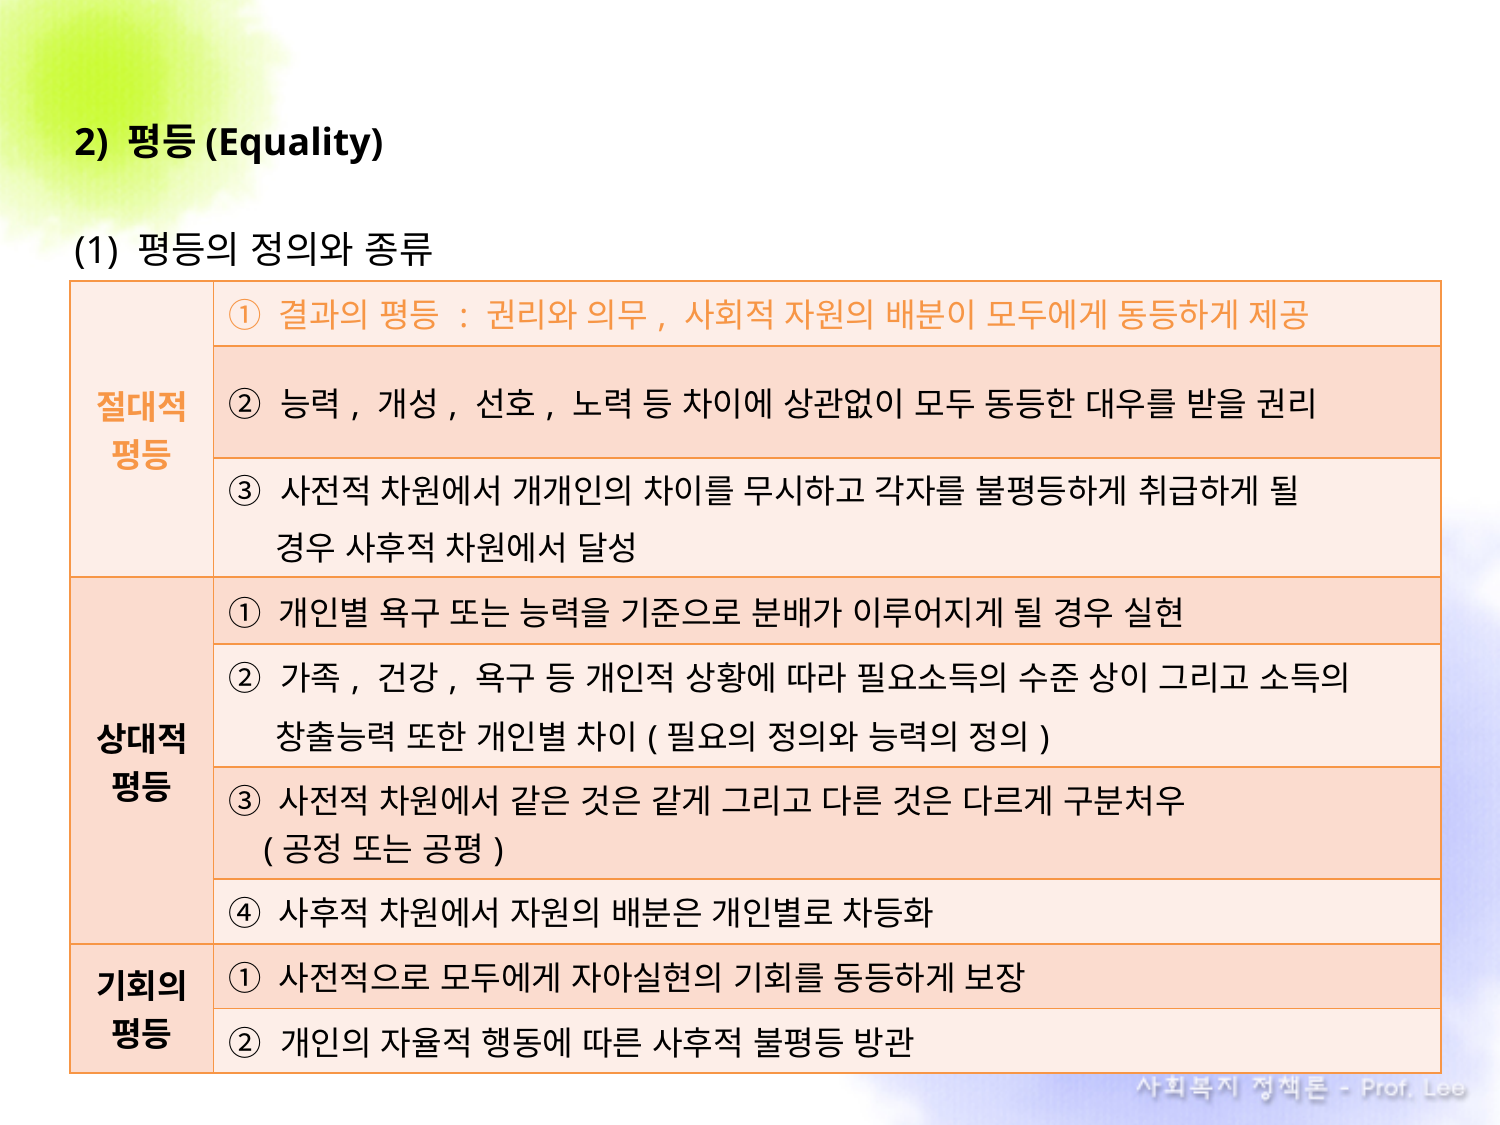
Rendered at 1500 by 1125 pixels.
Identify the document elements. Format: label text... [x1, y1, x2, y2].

table_cell ④ 사후적 차원에서 자원의 배분은 개인별로 차등화 [214, 880, 1440, 943]
list 2) 평등(Equality) (1) 평등의 정의와 종류 [59, 101, 1430, 293]
table_cell 기회의 평등 [71, 945, 213, 1072]
table_cell ② 개인의 자율적 행동에 따른 사후적 불평등 방관 [214, 1009, 1440, 1072]
table_cell ② 능력, 개성, 선호, 노력 등 차이에 상관없이 모두 동등한 대우를 받을 권리 [214, 347, 1440, 457]
table_header 절대적 평등 [71, 282, 213, 576]
table_cell ① 개인별 욕구 또는 능력을 기준으로 분배가 이루어지게 될 경우 실현 [214, 578, 1440, 643]
table_cell 상대적 평등 [71, 578, 213, 943]
picture [0, 0, 1500, 1125]
table_cell ③ 사전적 차원에서 같은 것은 같게 그리고 다른 것은 다르게 구분처우 (공정 또는 공평) [214, 768, 1440, 878]
table_header ① 결과의 평등 : 권리와 의무, 사회적 자원의 배분이 모두에게 동등하게 제공 [214, 282, 1440, 345]
table_cell ① 사전적으로 모두에게 자아실현의 기회를 동등하게 보장 [214, 945, 1440, 1008]
table_cell ② 가족, 건강, 욕구 등 개인적 상황에 따라 필요소득의 수준 상이 그리고 소득의 창출능력 또한 개인별 차이(필요의 정의와 능력의 정의) [214, 645, 1440, 766]
table_cell ③ 사전적 차원에서 개개인의 차이를 무시하고 각자를 불평등하게 취급하게 될 경우 사후적 차원에서 달성 [214, 459, 1440, 576]
